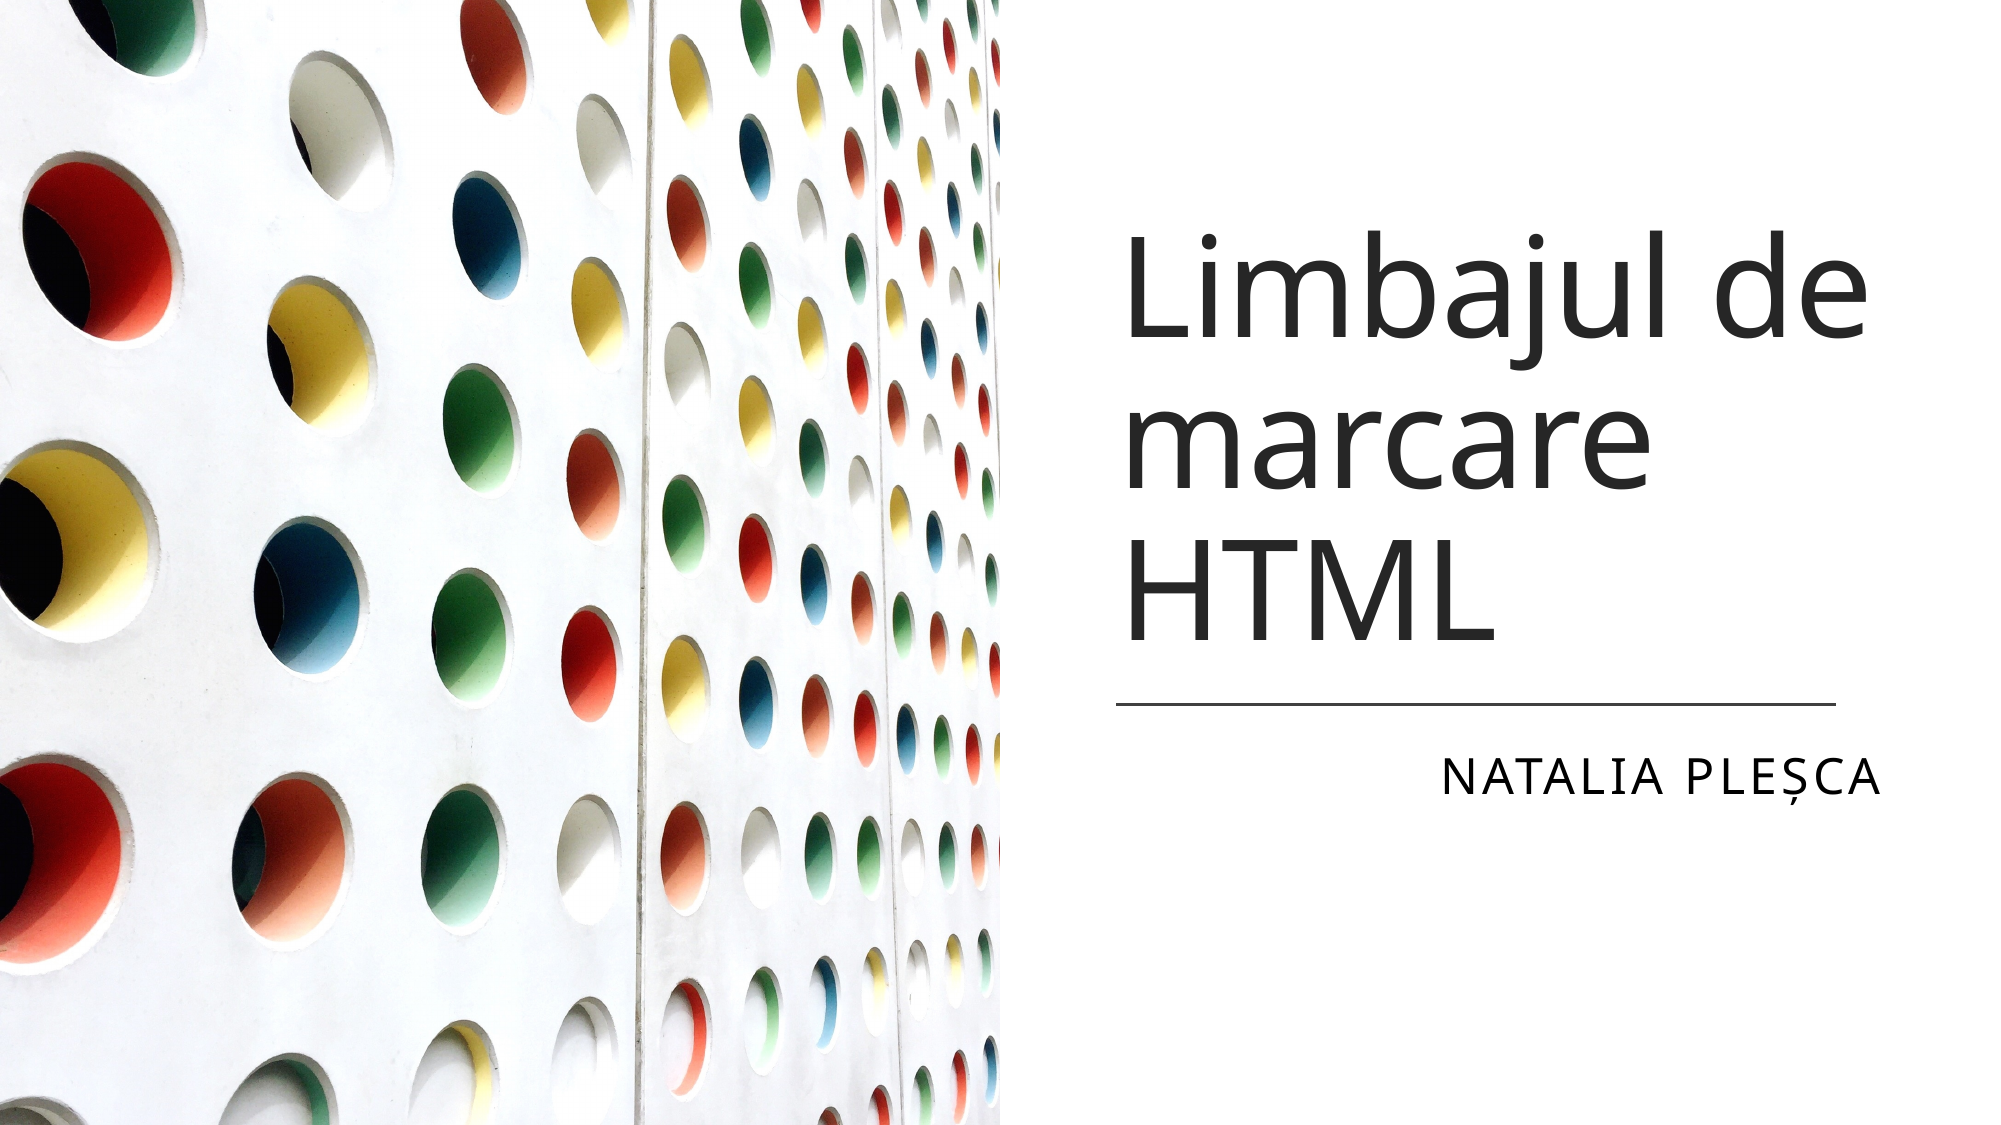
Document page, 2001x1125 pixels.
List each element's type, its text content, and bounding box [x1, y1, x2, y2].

title Limbajul de marcare HTML [1103, 104, 1894, 679]
subtitle Natalia Pleșca [1103, 730, 1897, 935]
picture [0, 0, 1001, 1125]
text_box [1006, 0, 2000, 1125]
